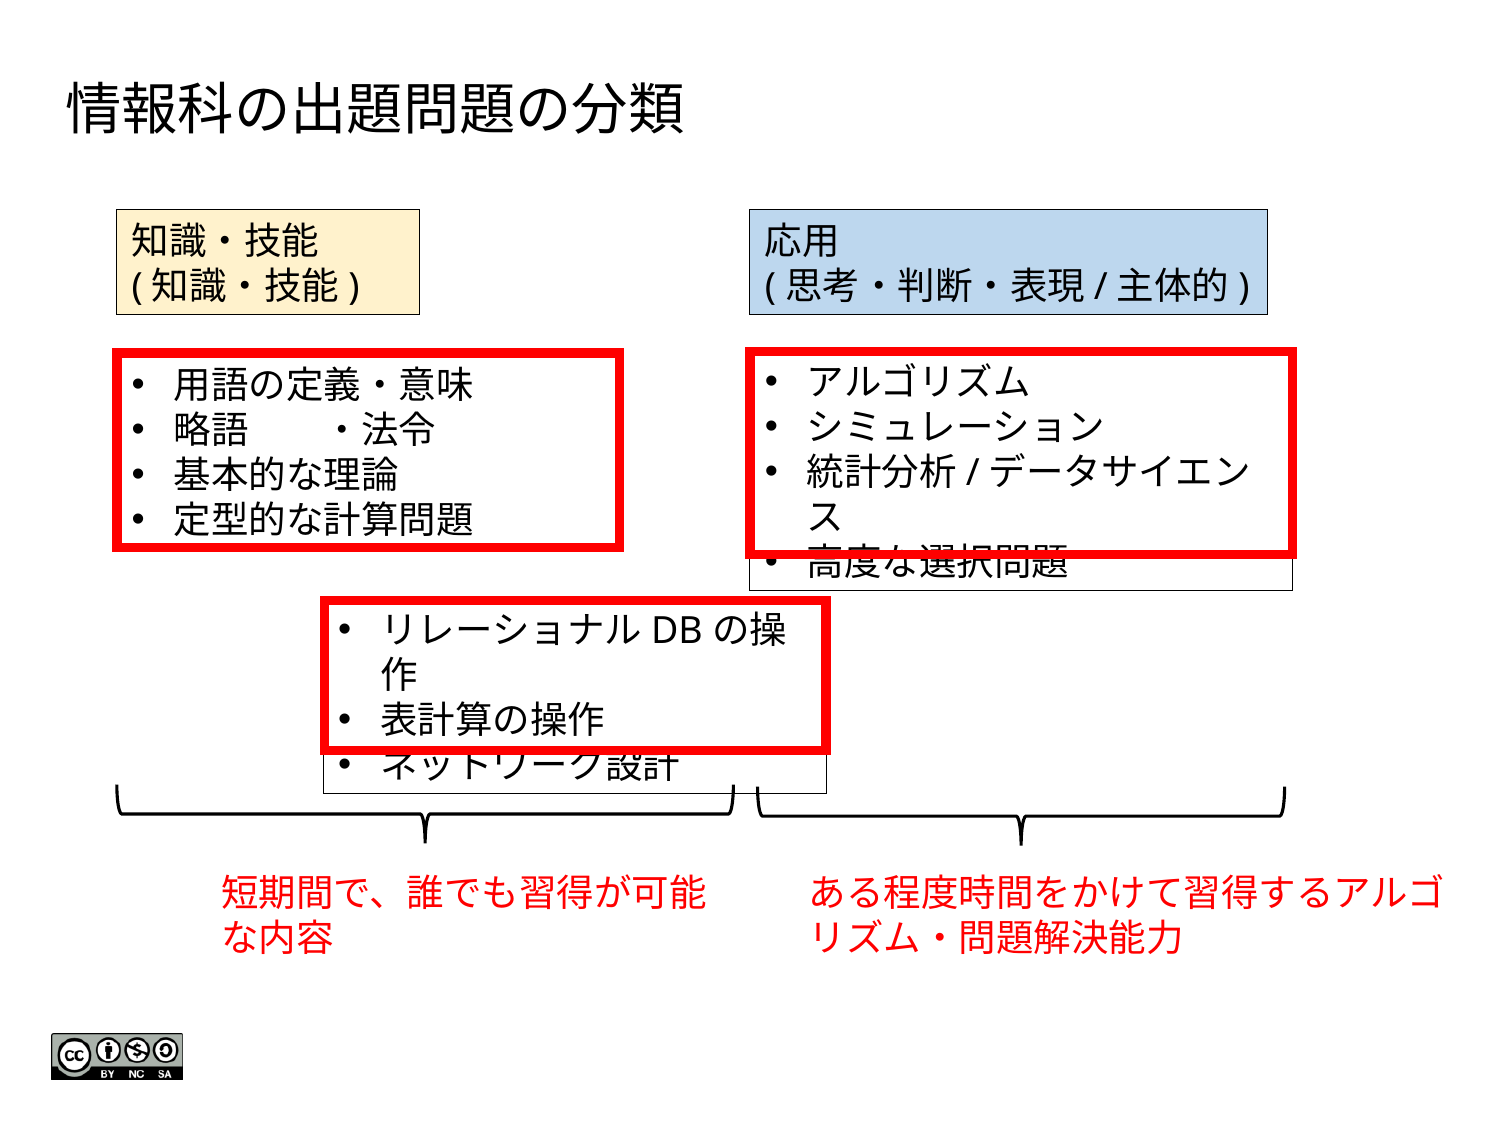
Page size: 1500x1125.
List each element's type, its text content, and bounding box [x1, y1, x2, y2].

text_box 情報科の出題問題の分類 [50, 65, 1189, 149]
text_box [116, 209, 1467, 968]
picture [50, 1033, 183, 1080]
